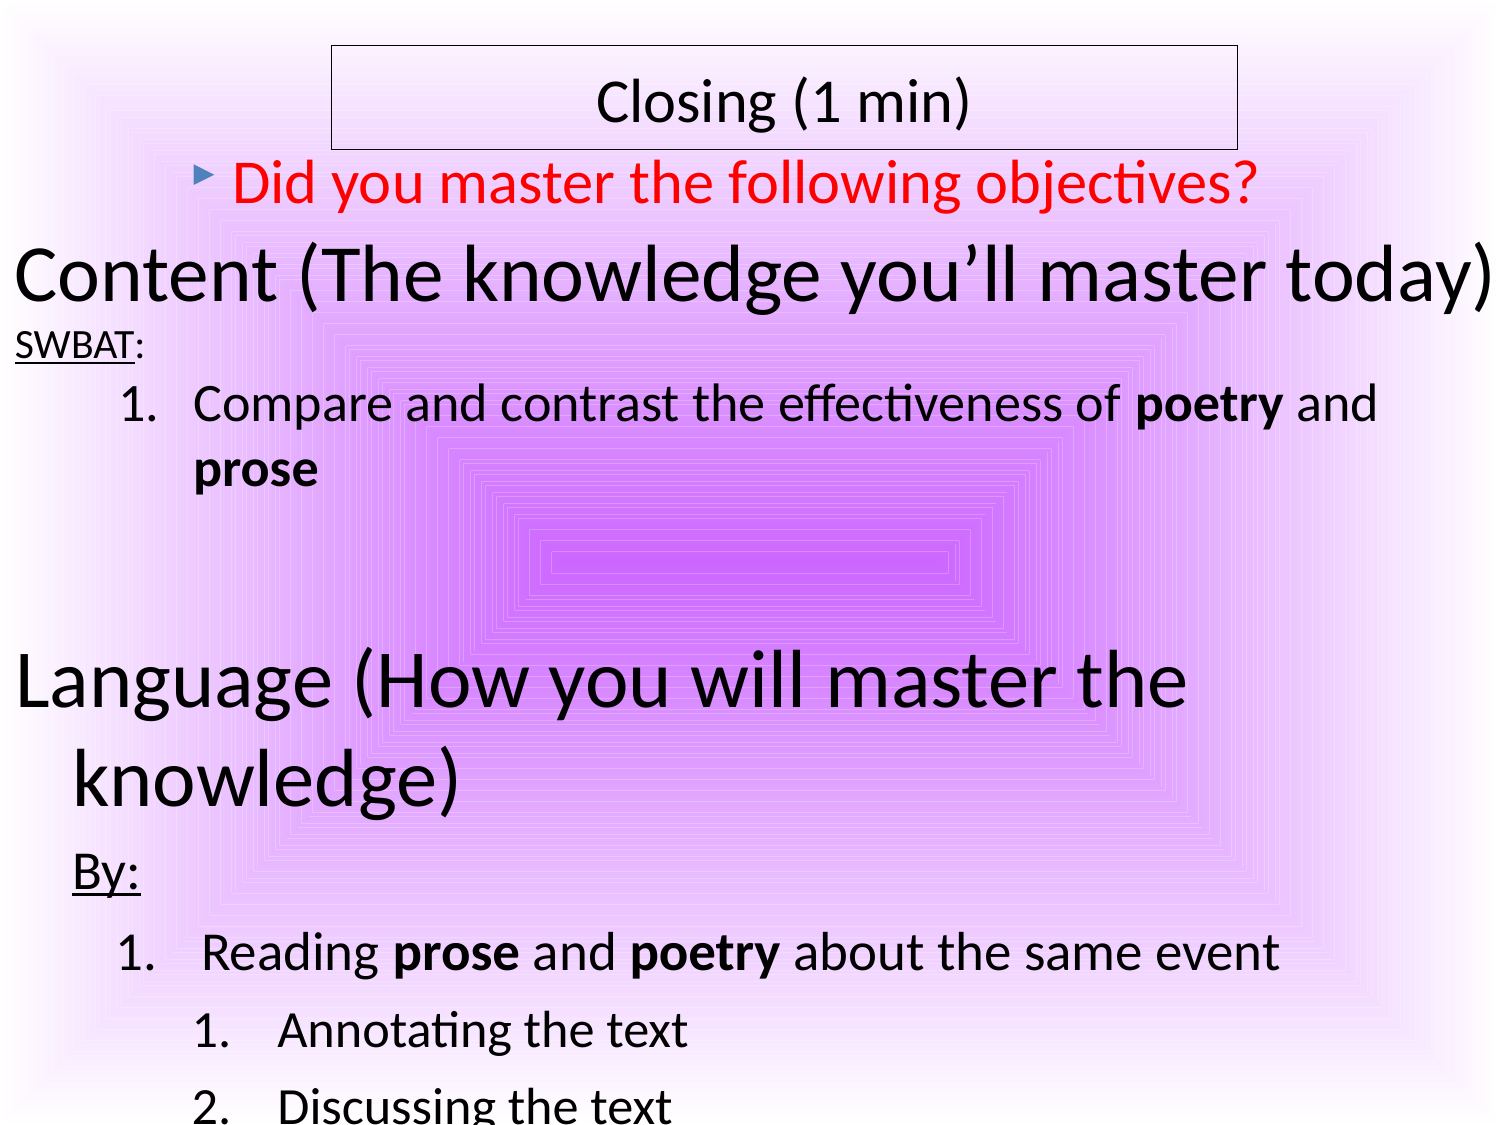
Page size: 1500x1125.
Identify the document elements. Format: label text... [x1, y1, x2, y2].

list Language (How you will master the knowledge) By: Reading prose and poetry about the same event Annotating the text Discussing the text [0, 580, 1500, 1125]
title Closing (1 min) [331, 45, 1238, 134]
text_box Did you master the following objectives? [0, 134, 1434, 212]
text_box Content (The knowledge you’ll master today) SWBAT: Compare and contrast the effectiveness of poetry and prose [0, 212, 1500, 580]
